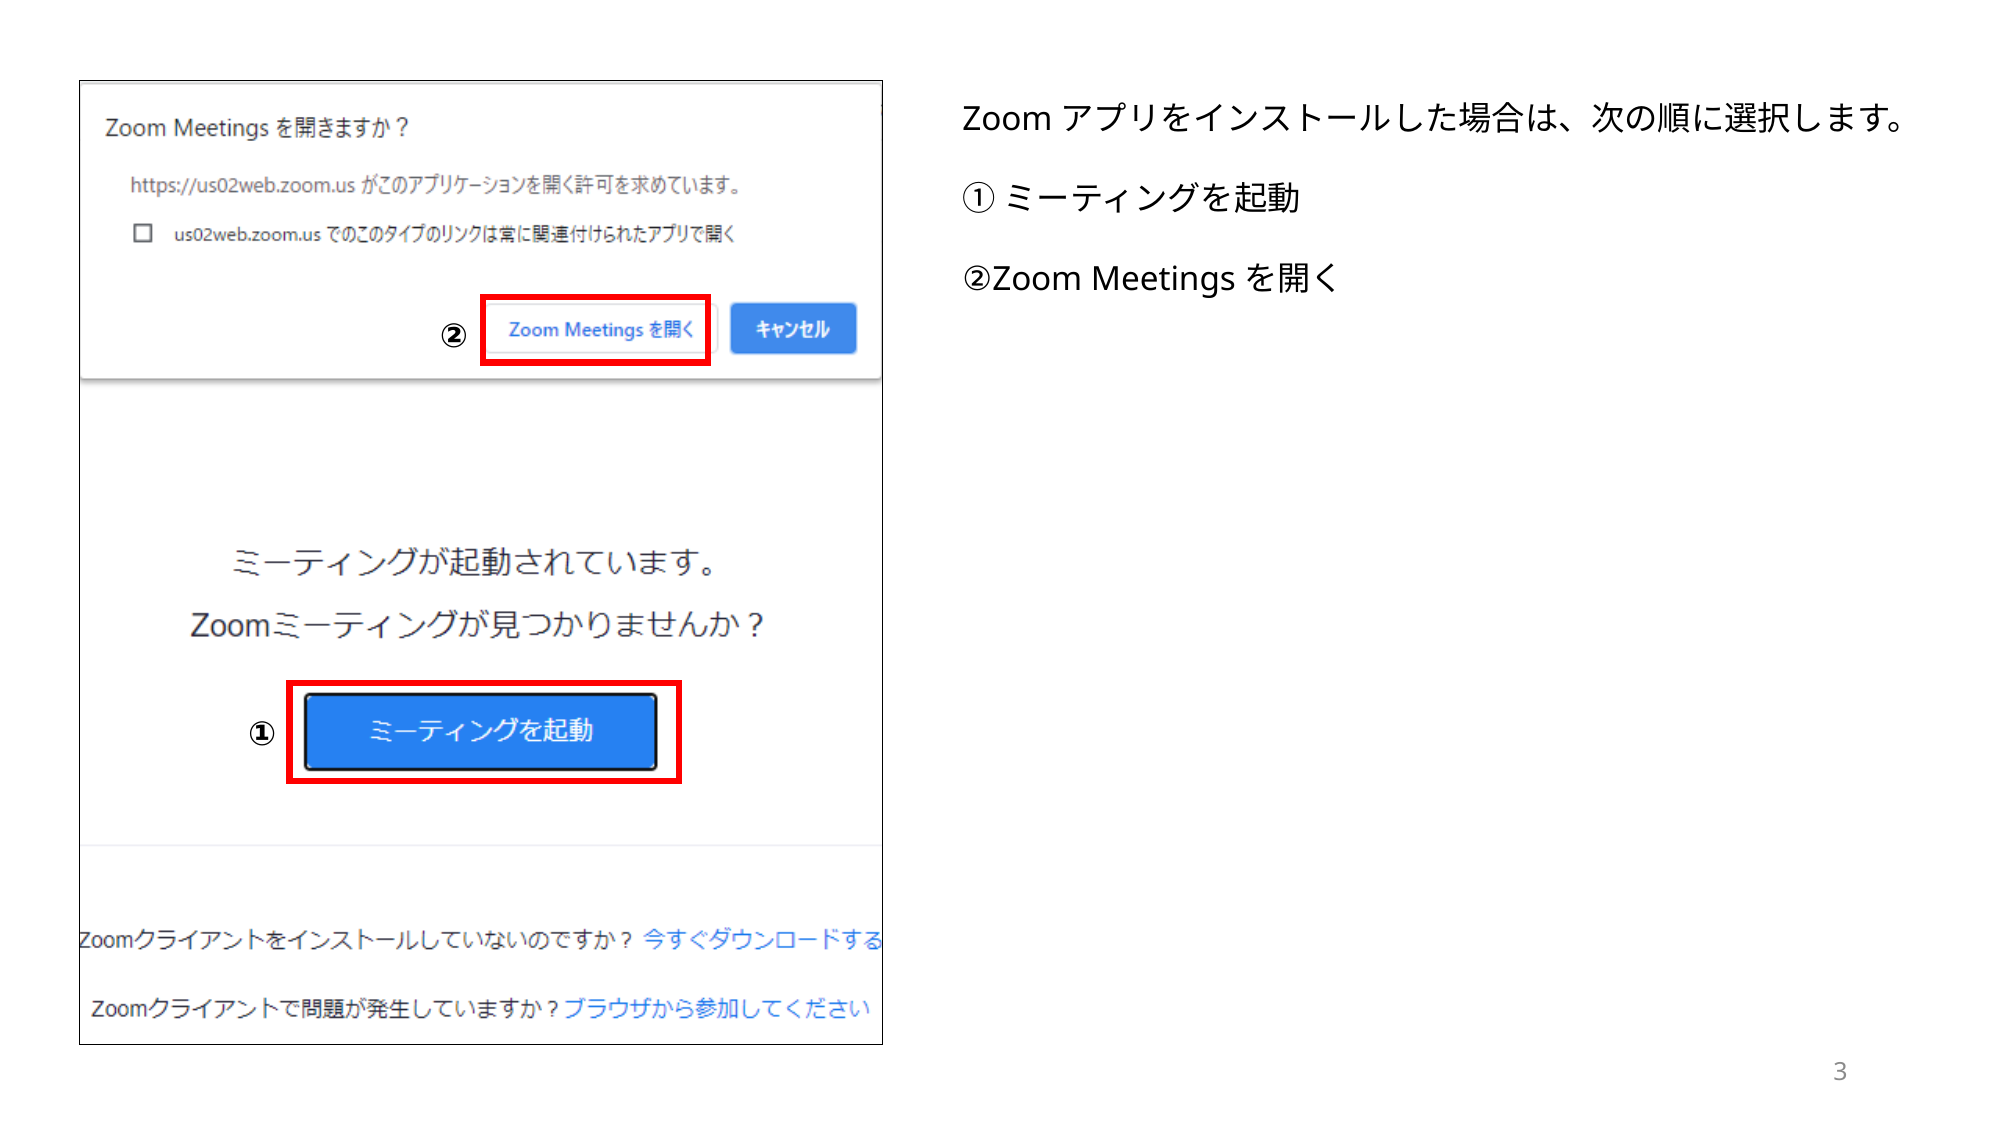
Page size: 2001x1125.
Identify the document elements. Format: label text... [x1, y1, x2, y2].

slide_number 3 [1412, 1042, 1863, 1103]
text_box Zoomアプリをインストールした場合は、次の順に選択します。 ①ミーティングを起動 ②Zoom Meetingsを開く [947, 89, 1936, 345]
picture [79, 80, 883, 1045]
